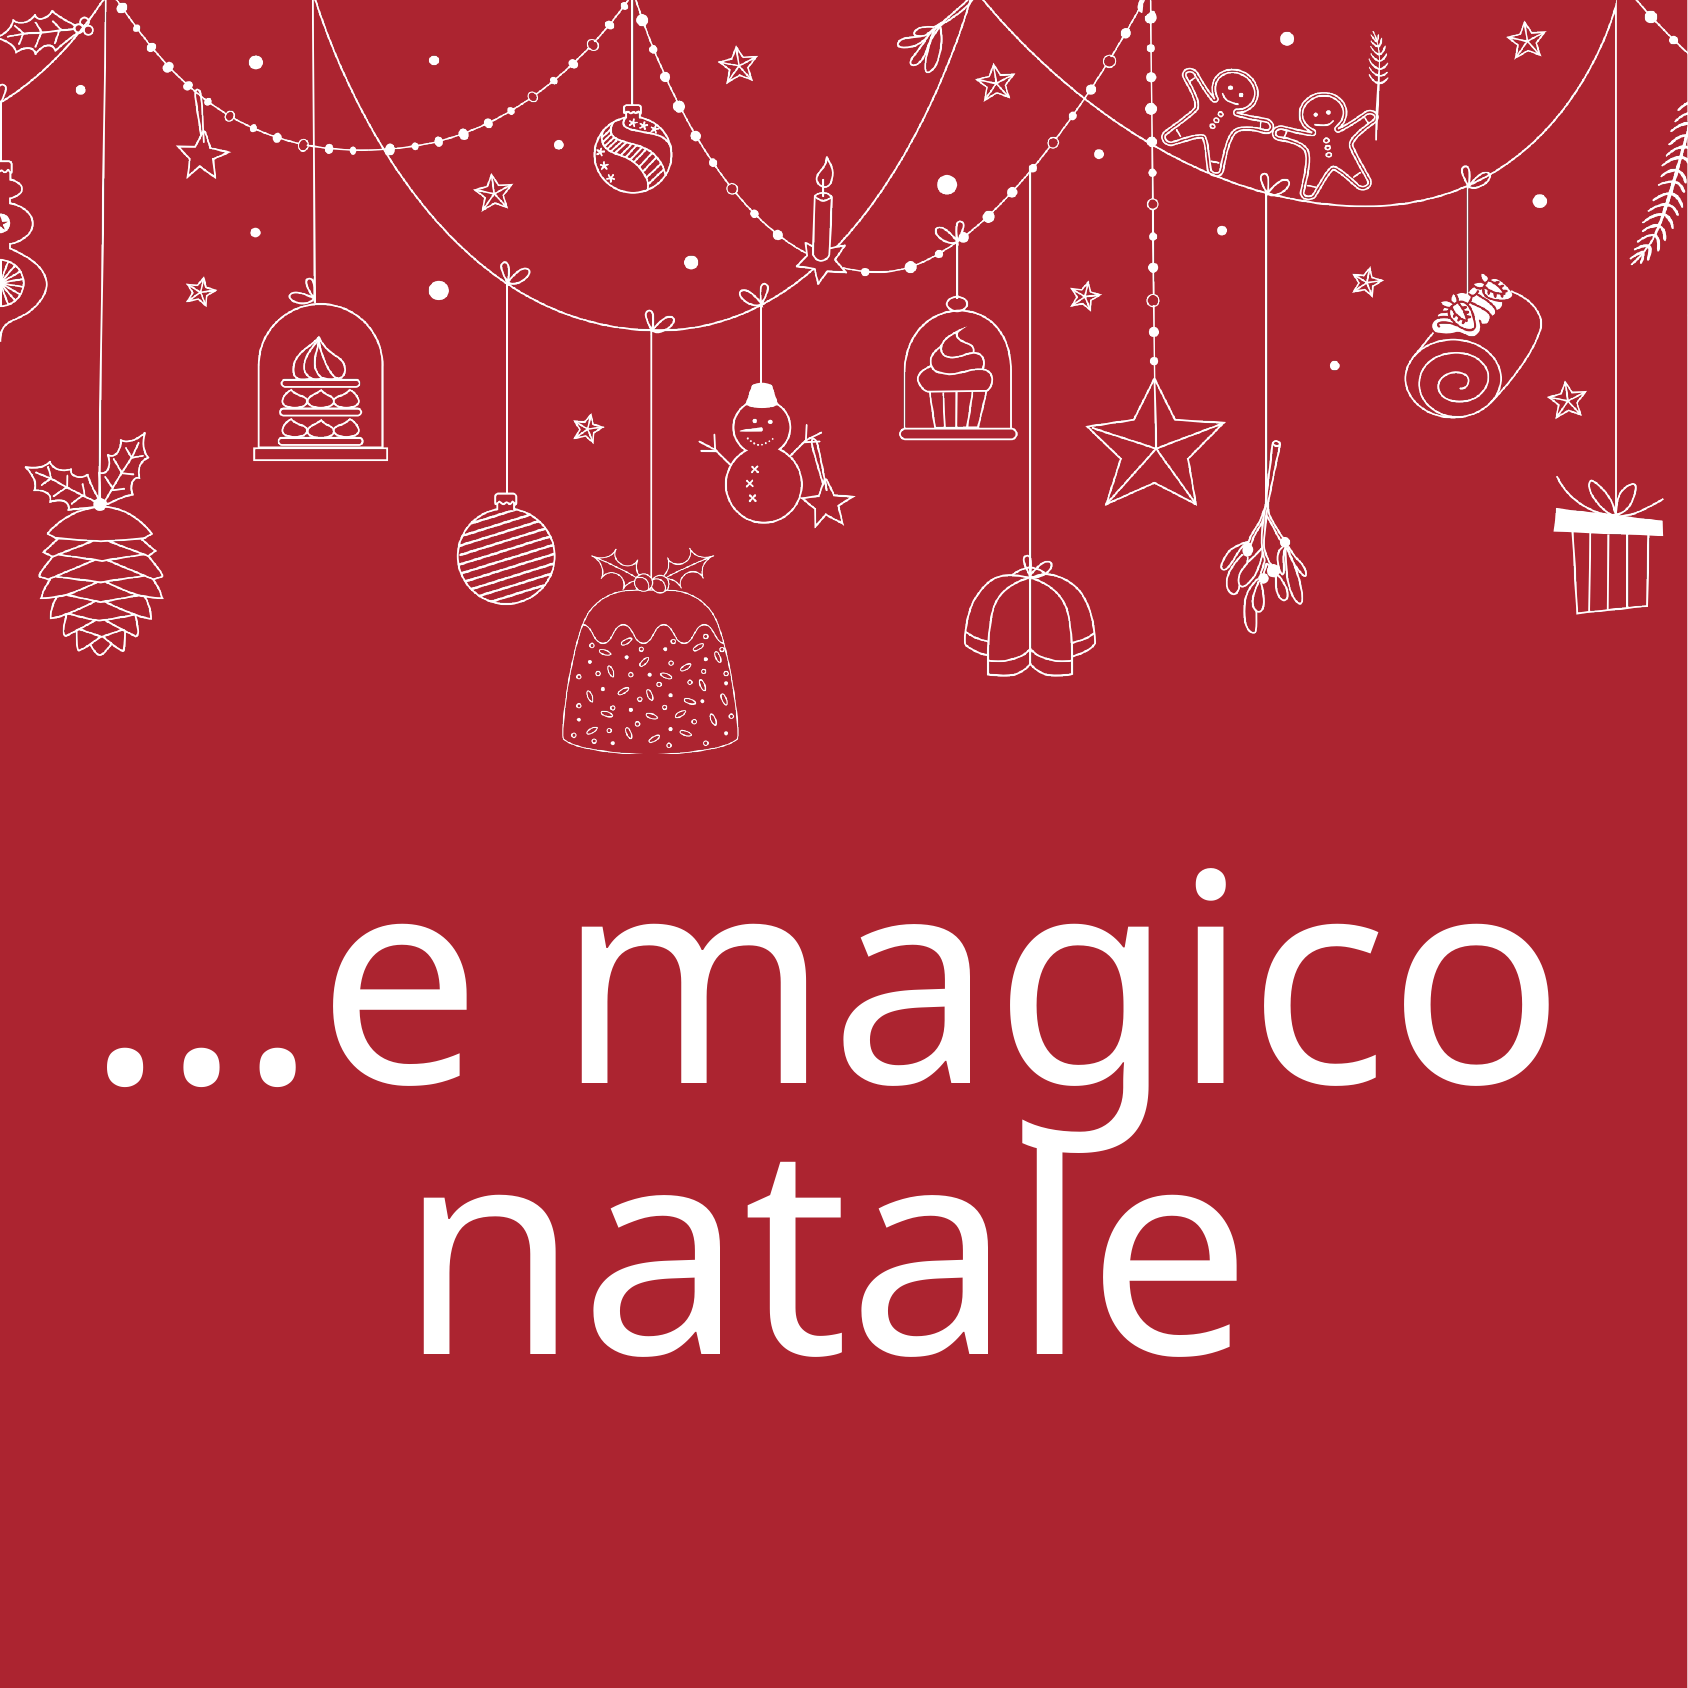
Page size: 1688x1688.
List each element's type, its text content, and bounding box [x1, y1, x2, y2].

text_box …e magico natale [31, 863, 1622, 1420]
picture [0, 0, 1688, 754]
